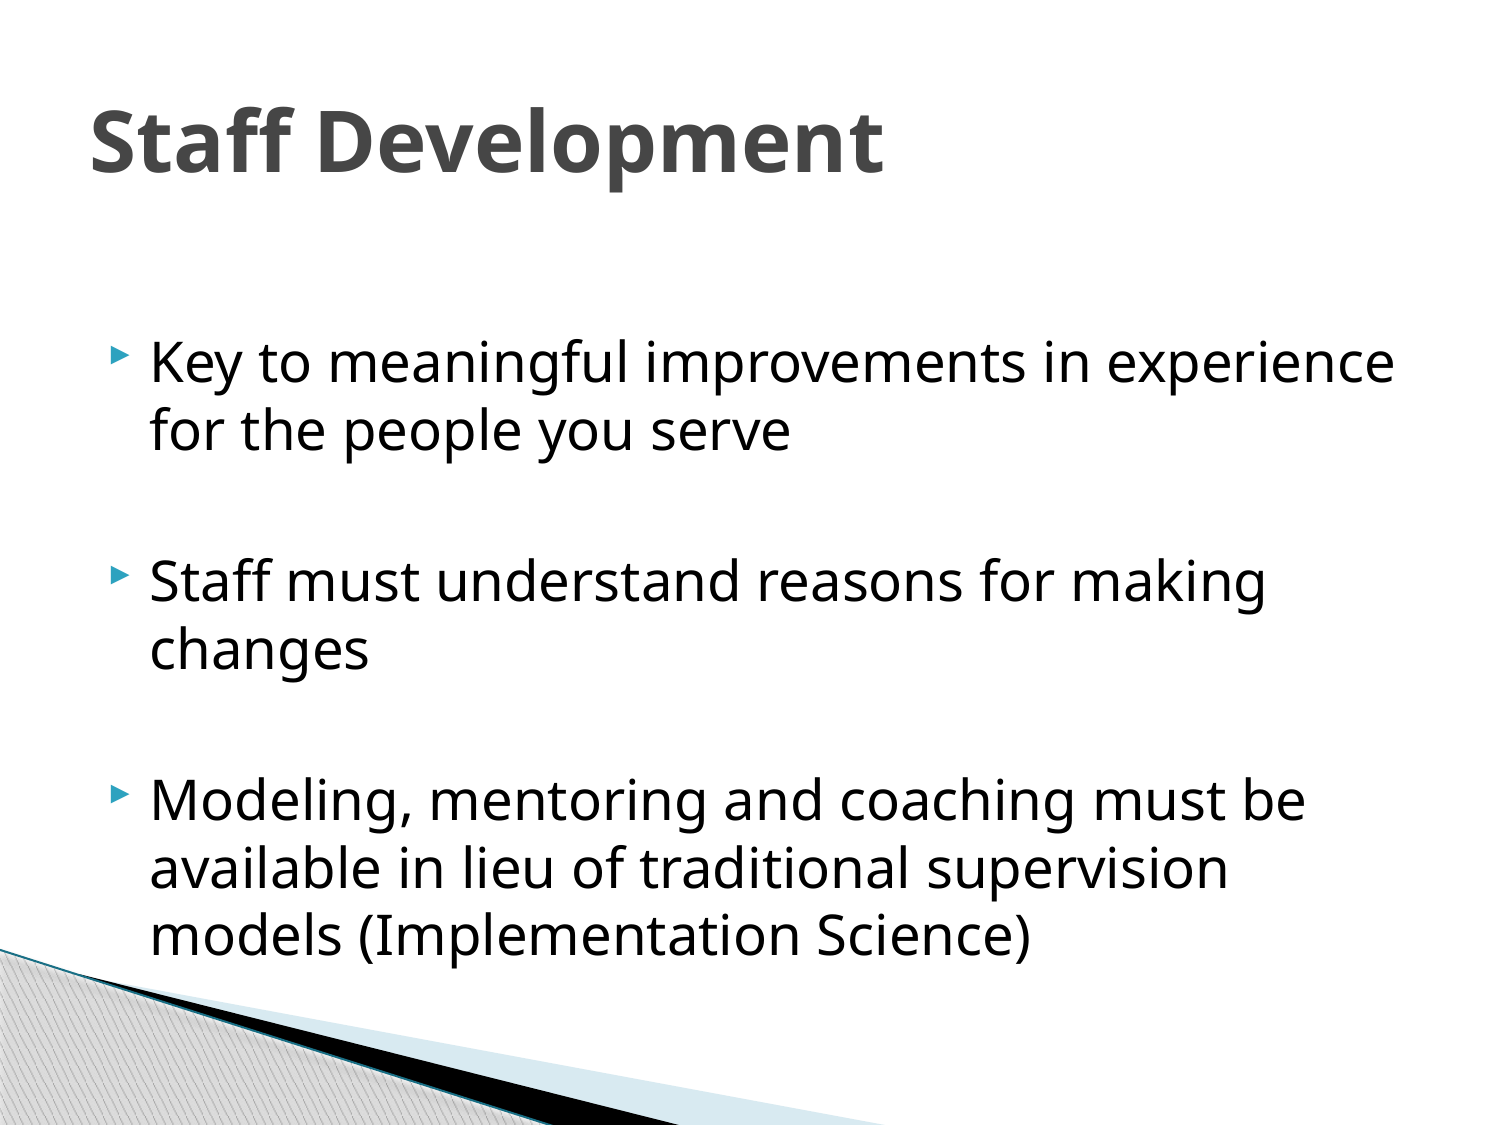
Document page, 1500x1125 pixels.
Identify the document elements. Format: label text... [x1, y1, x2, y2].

title Staff Development [75, 45, 1425, 233]
list Key to meaningful improvements in experience for the people you serve Staff must understand reasons for making changes Modeling, mentoring and coaching must be available in lieu of traditional supervision models (Implementation Science) [75, 243, 1425, 986]
